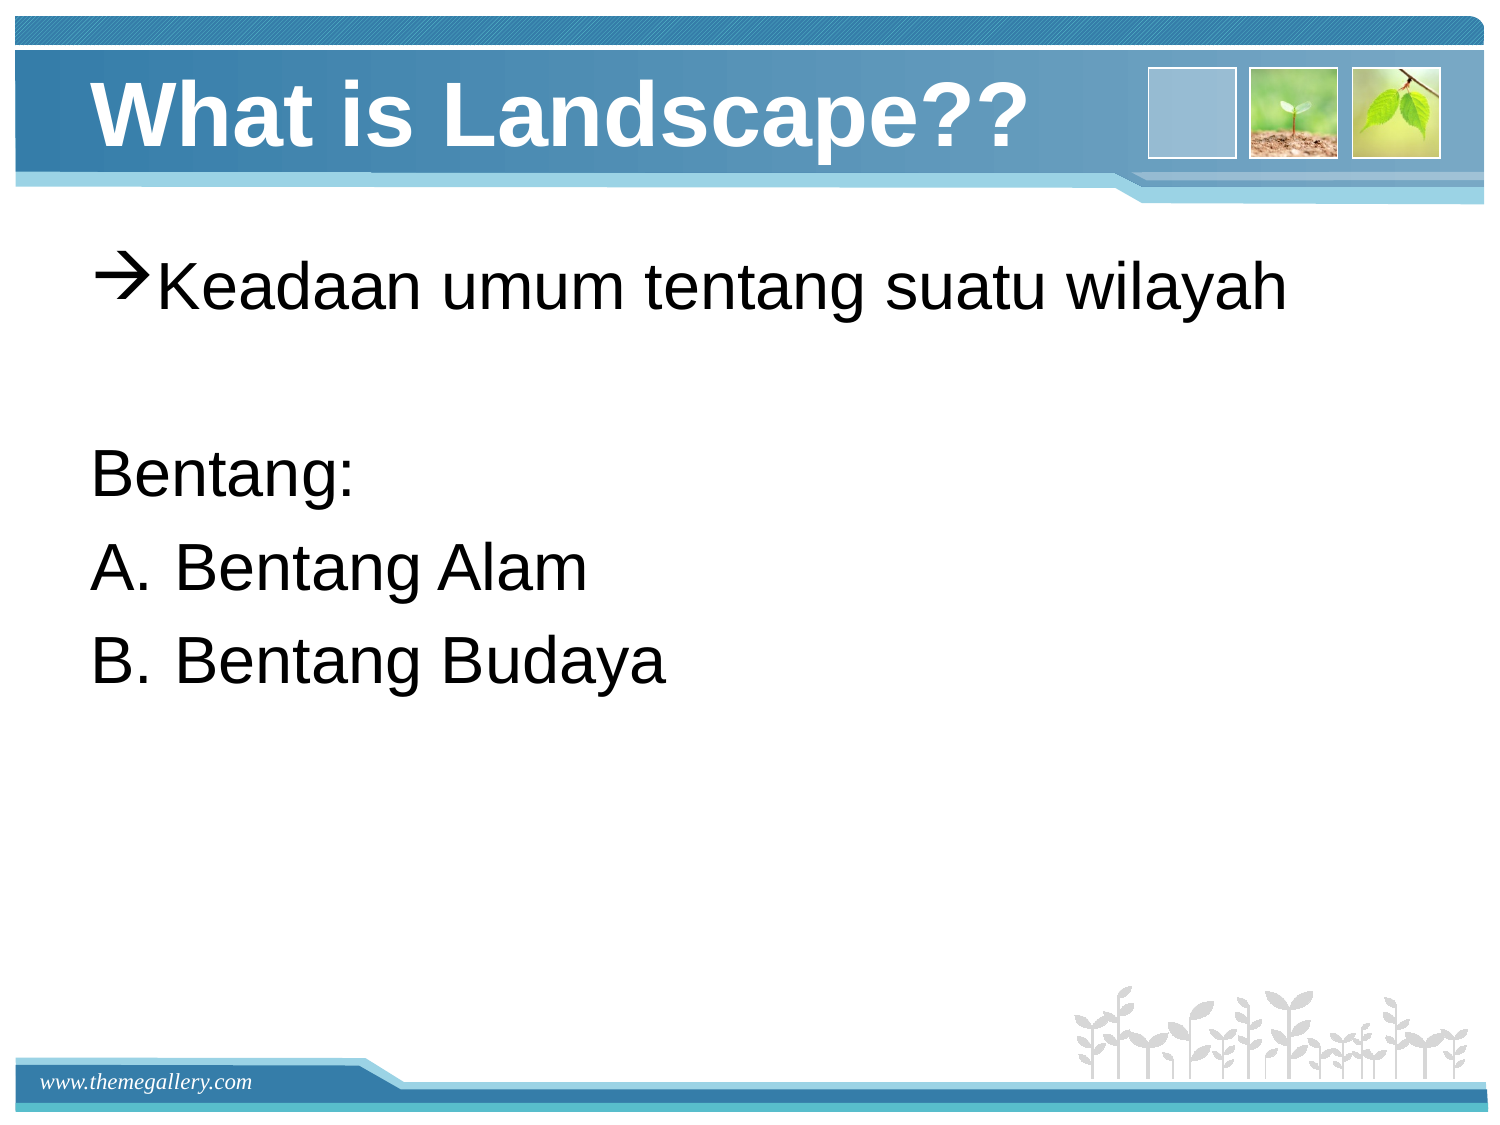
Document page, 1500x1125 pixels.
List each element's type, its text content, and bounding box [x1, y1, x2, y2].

picture [1353, 69, 1439, 157]
title What is Landscape?? [74, 38, 1138, 182]
picture [1251, 69, 1337, 157]
list Keadaan umum tentang suatu wilayah Bentang: Bentang Alam Bentang Budaya [74, 235, 1426, 1013]
